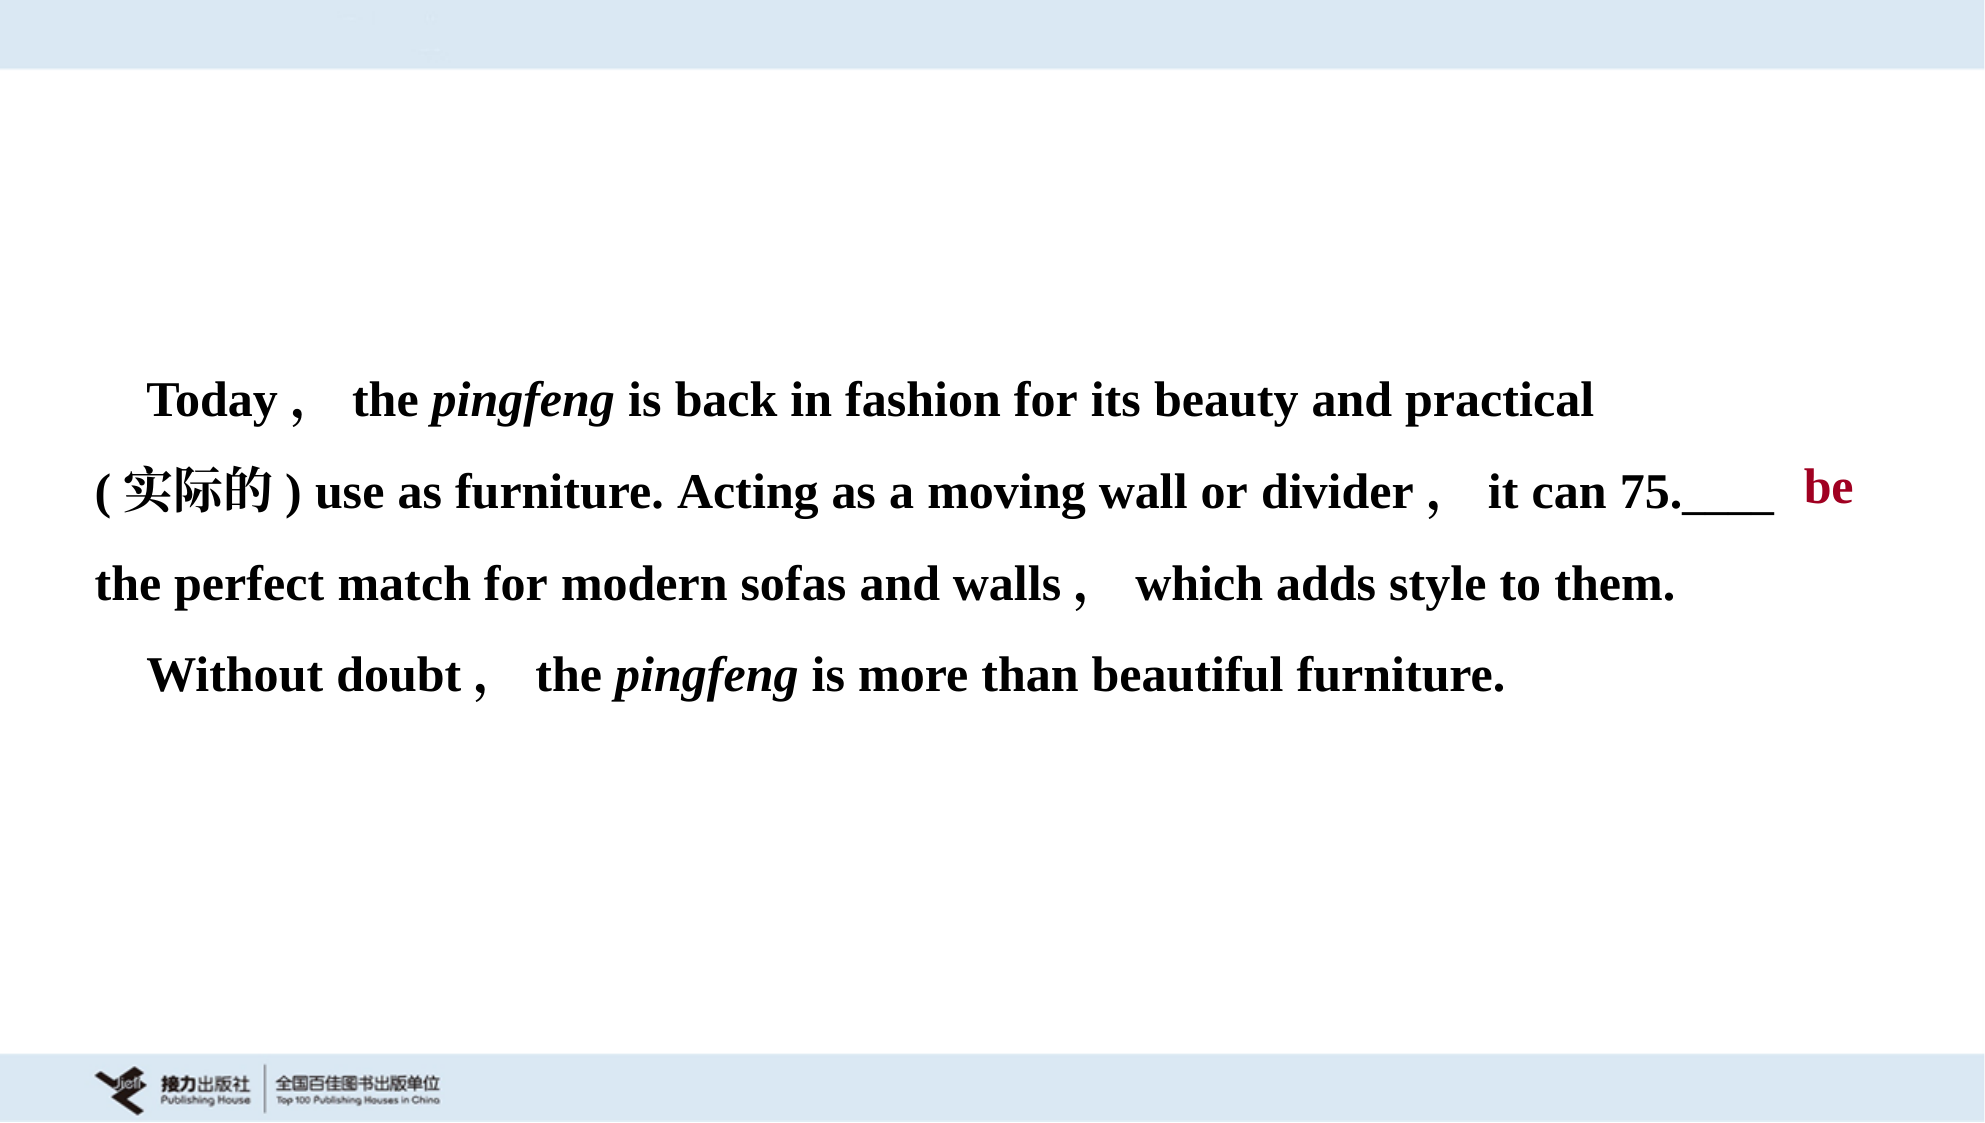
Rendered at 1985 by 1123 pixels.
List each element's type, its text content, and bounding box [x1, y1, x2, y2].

text_box be [1785, 426, 1872, 514]
picture [0, 0, 1985, 1122]
text_box Today，the pingfeng is back in fashion for its beauty and practical (实际的) use as furniture. Acting as a moving wall or divider，it can 75.____ the perfect match for modern sofas and walls，which adds style to them. Without doubt，the pingfeng is more than beautiful furniture. [94, 335, 1892, 794]
